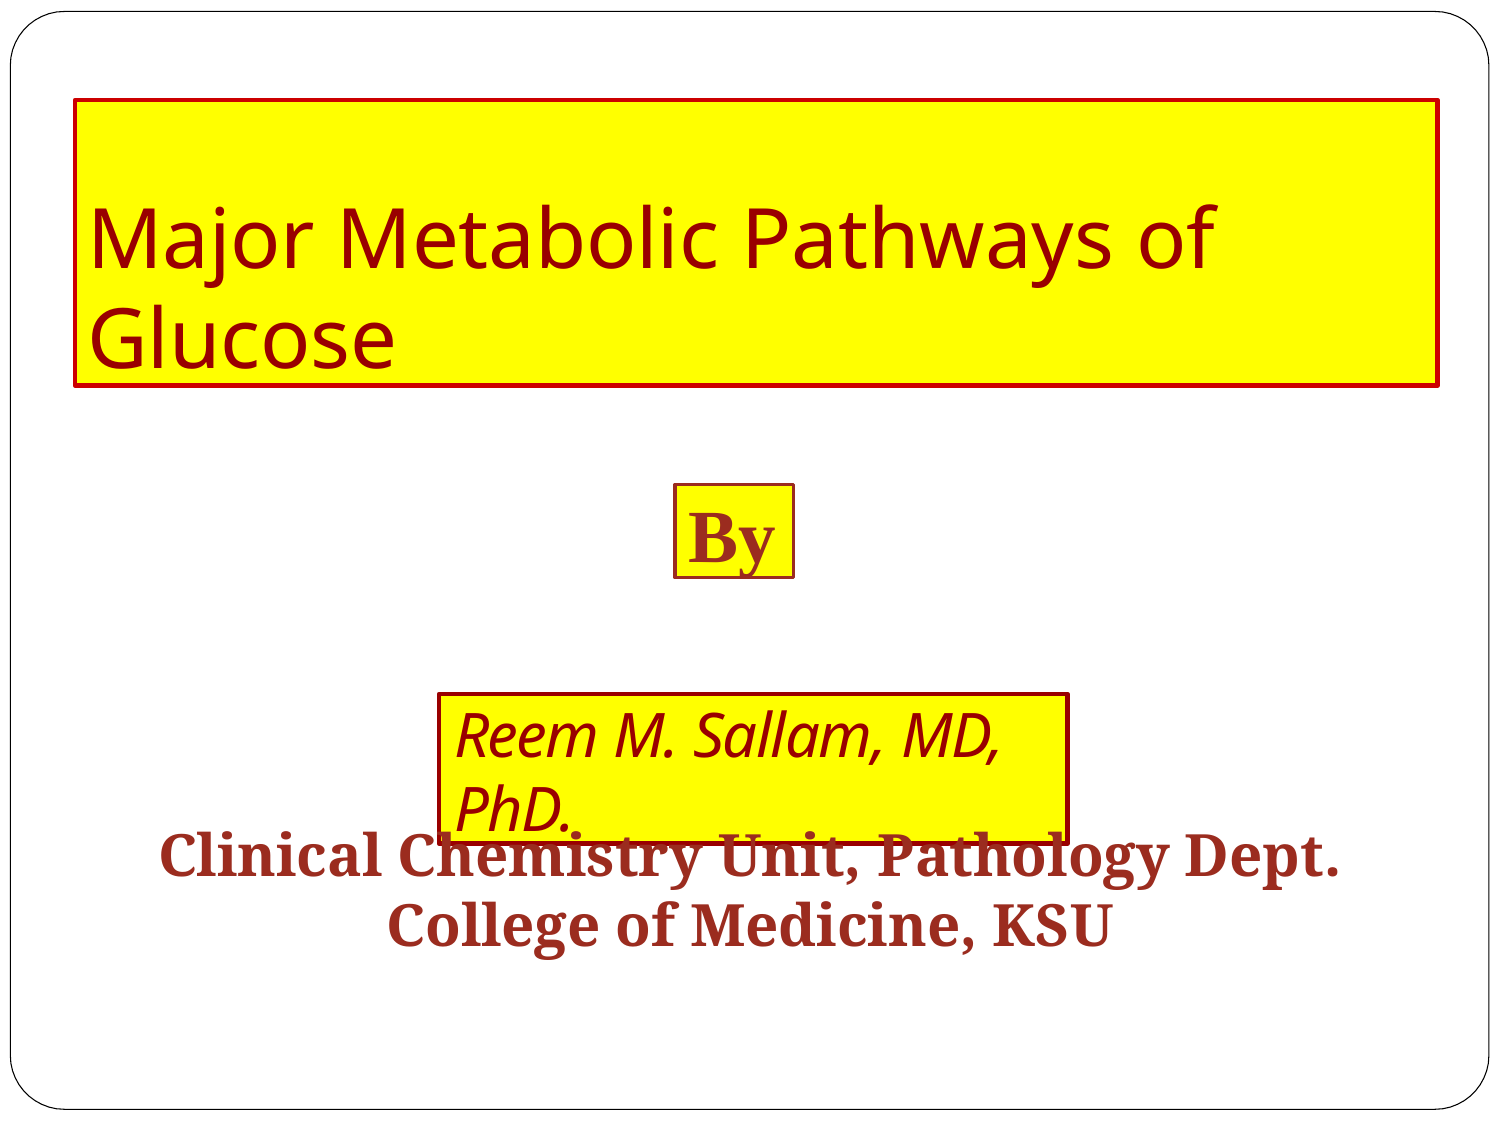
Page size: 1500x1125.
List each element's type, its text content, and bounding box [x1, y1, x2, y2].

title Major Metabolic Pathways of Glucose [75, 99, 1438, 386]
text_box Clinical Chemistry Unit, Pathology Dept. College of Medicine, KSU [141, 818, 1359, 959]
text_box By [675, 484, 794, 578]
text_box Reem M. Sallam, MD, PhD. [439, 693, 1068, 818]
